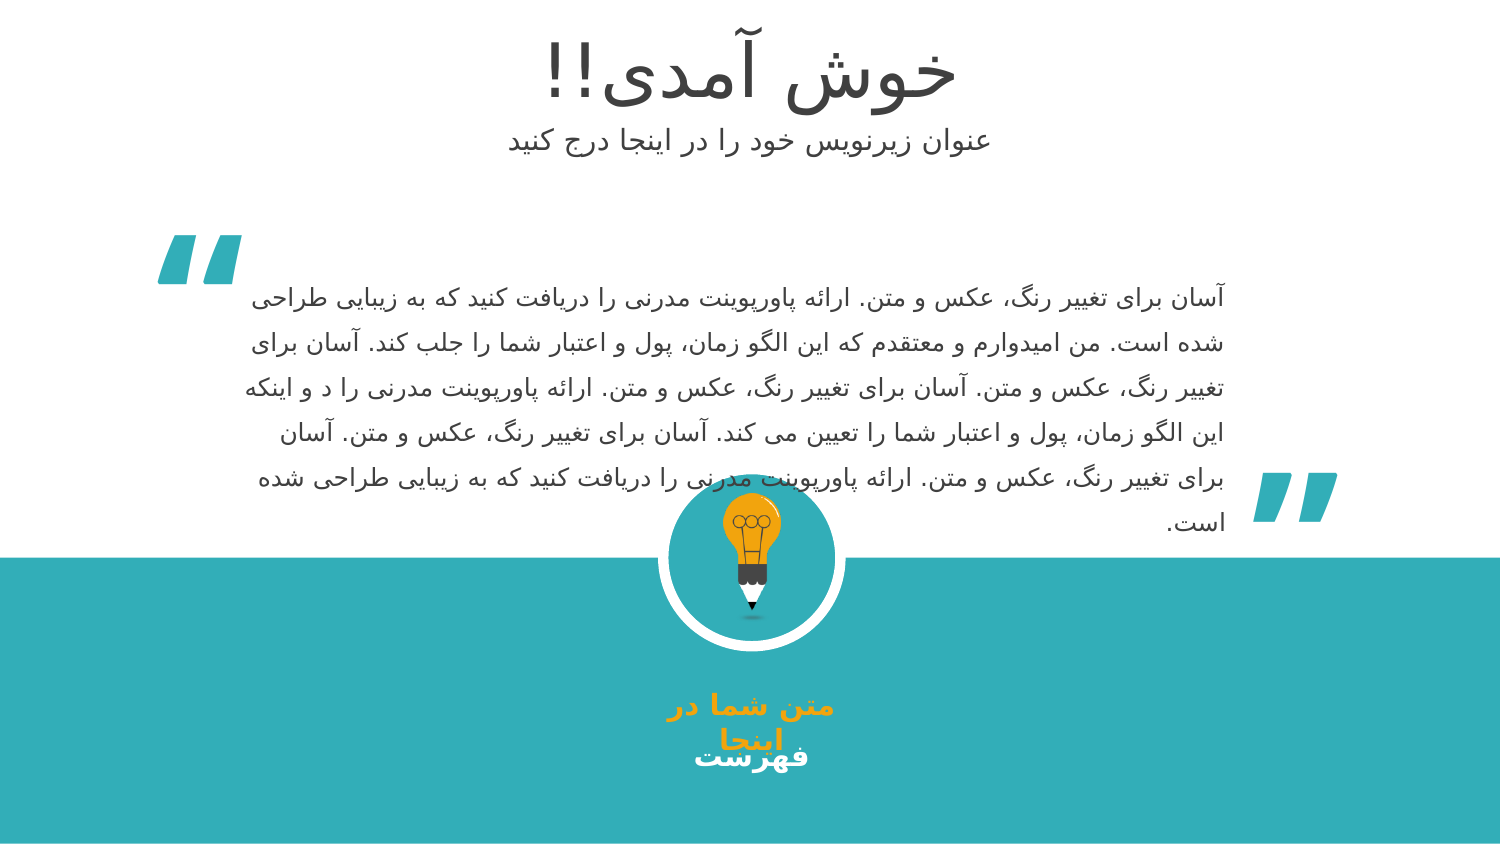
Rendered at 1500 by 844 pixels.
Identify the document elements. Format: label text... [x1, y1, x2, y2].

text_box متن شما در اینجا [615, 679, 888, 729]
text_box فهرست [615, 729, 888, 780]
picture [723, 544, 781, 622]
text_box “ [1226, 328, 1349, 584]
text_box “ [147, 173, 270, 429]
list عنوان زیرنویس خود را در اینجا درج کنید [0, 114, 1500, 162]
list خوش آمدی!! [0, 20, 1500, 114]
text_box آسان برای تغییر رنگ، عکس و متن. ارائه پاورپوینت مدرنی را دریافت کنید که به زیبایی طراحی شده است. من امیدوارم و معتقدم که این الگو زمان، پول و اعتبار شما را جلب کند. آسان برای تغییر رنگ، عکس و متن. آسان برای تغییر رنگ، عکس و متن. ارائه پاورپوینت مدرنی را د و اینکه این الگو زمان، پول و اعتبار شما را تعیین می کند. آسان برای تغییر رنگ، عکس و متن. آسان برای تغییر رنگ، عکس و متن. ارائه پاورپوینت مدرنی را دریافت کنید که به زیبایی طراحی شده است. [224, 259, 1241, 544]
